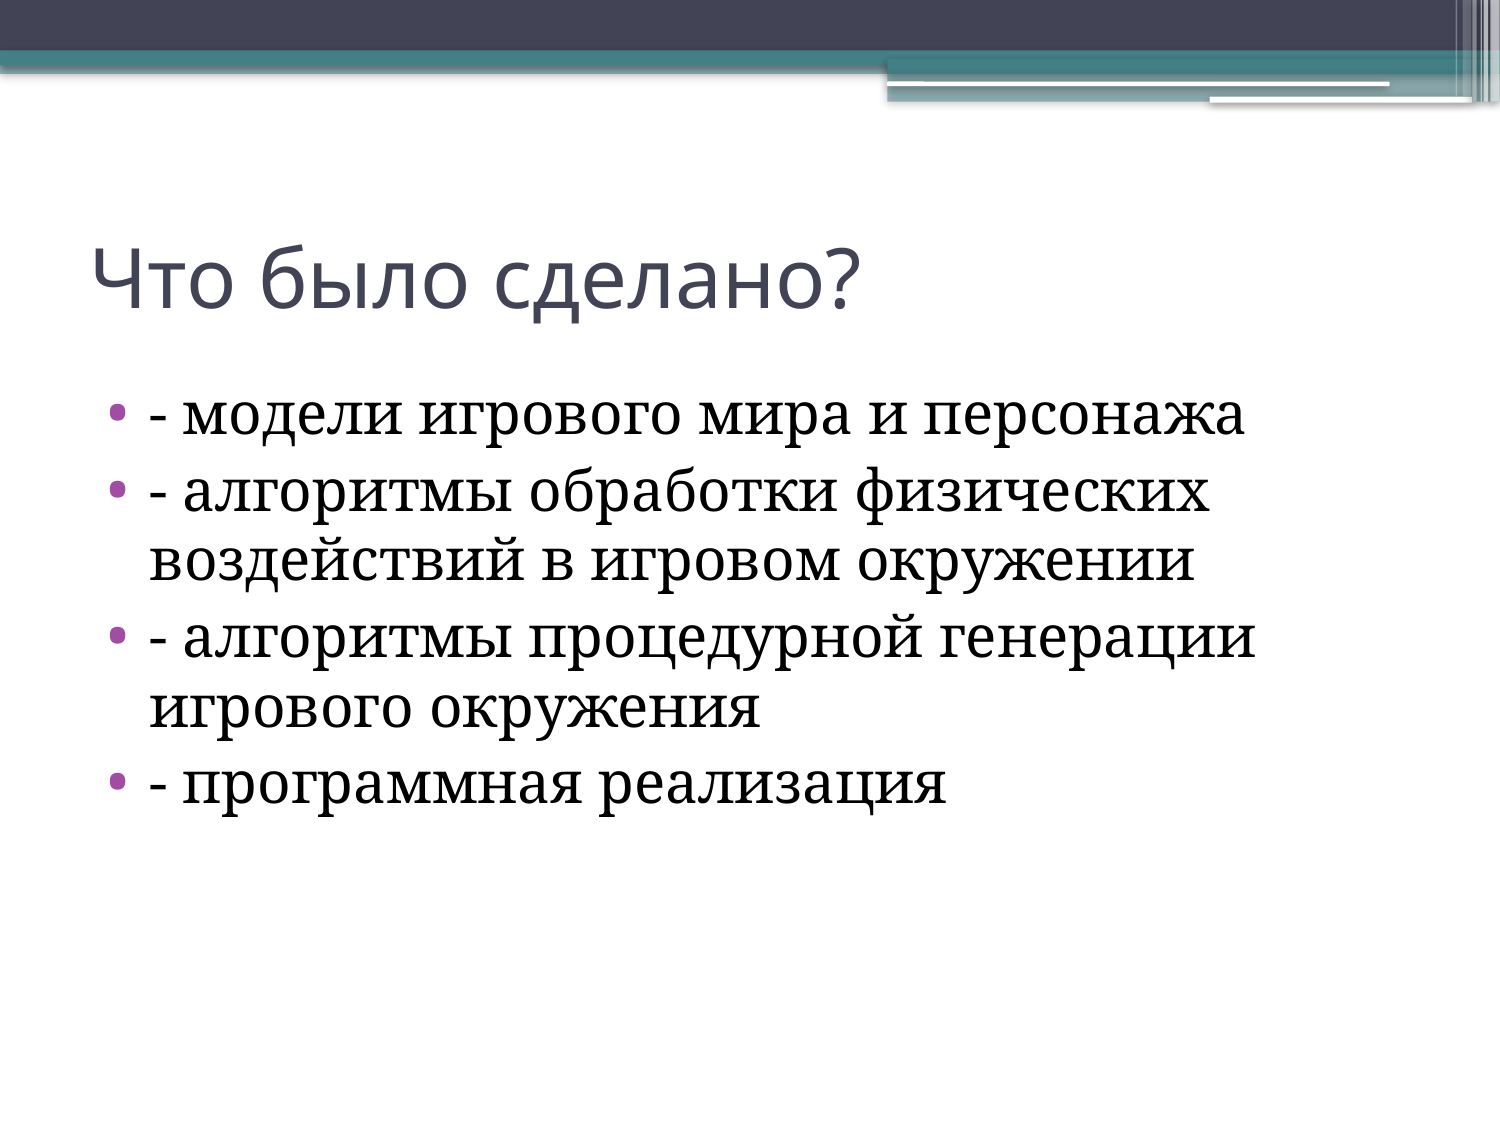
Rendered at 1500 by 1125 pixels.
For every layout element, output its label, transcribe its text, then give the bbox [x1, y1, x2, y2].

title Что было сделано? [75, 187, 1425, 363]
list - модели игрового мира и персонажа - алгоритмы обработки физических воздействий в игровом окружении - алгоритмы процедурной генерации игрового окружения - программная реализация [75, 368, 1425, 1079]
